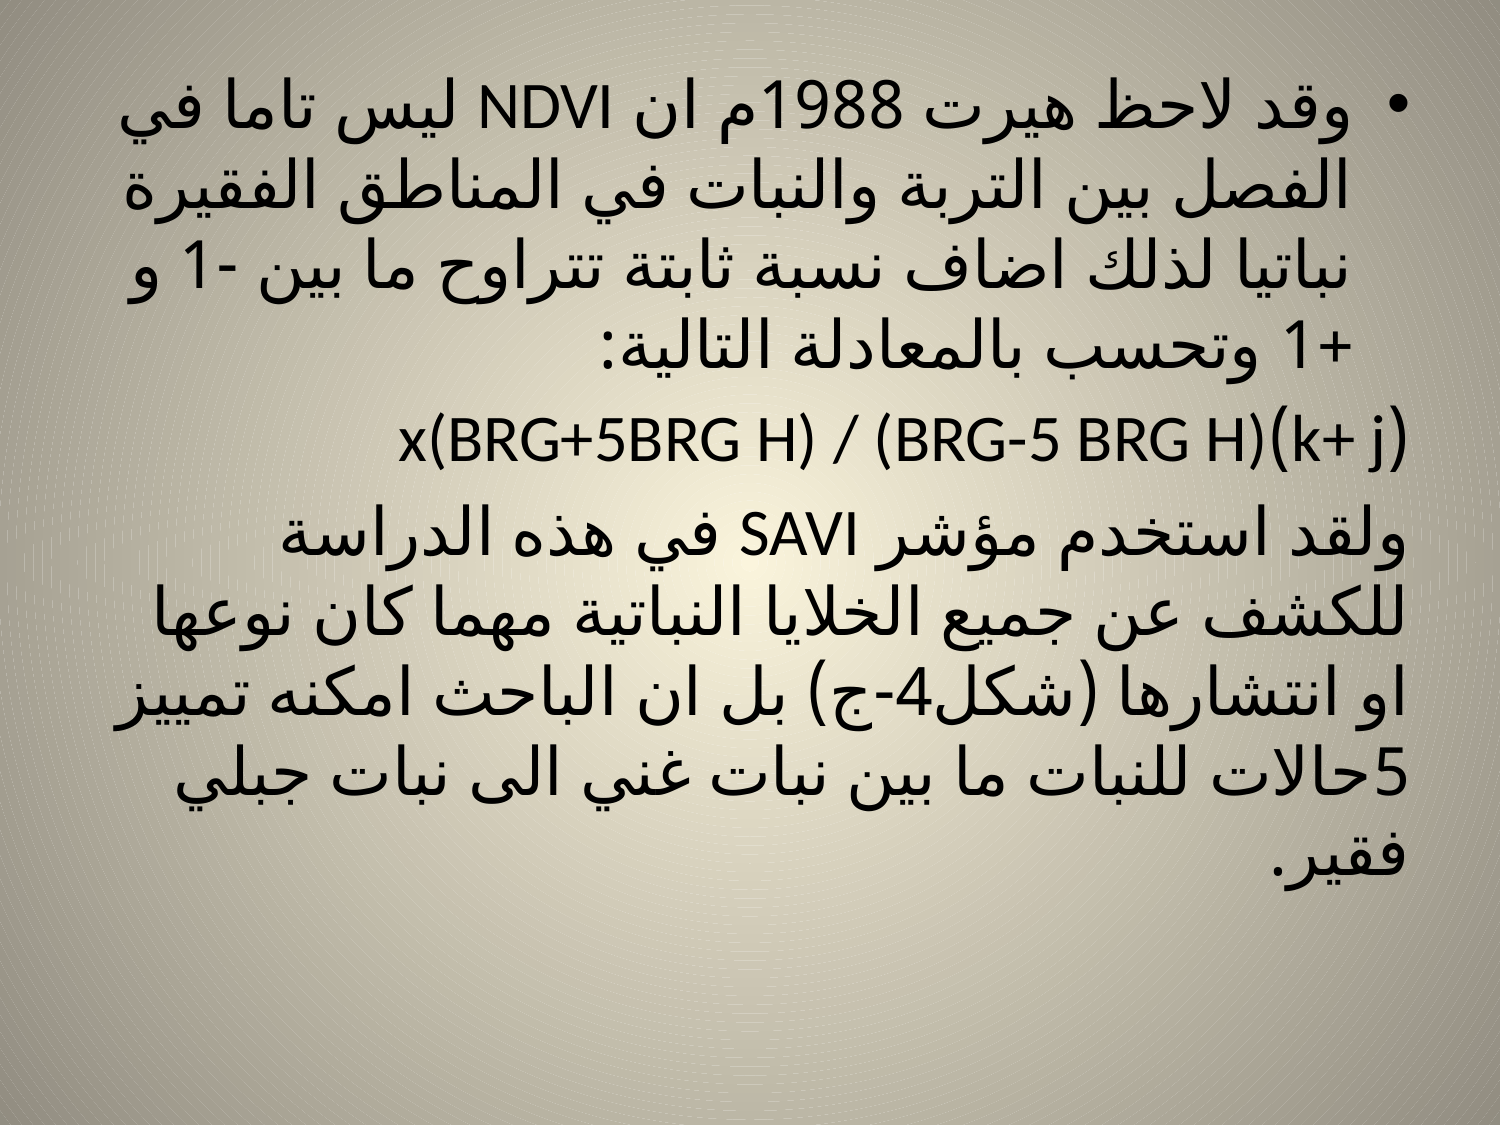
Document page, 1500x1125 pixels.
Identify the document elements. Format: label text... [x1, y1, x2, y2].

list وقد لاحظ هيرت 1988م ان NDVI ليس تاما في الفصل بين التربة والنبات في المناطق الفقيرة نباتيا لذلك اضاف نسبة ثابتة تتراوح ما بين -1 و +1 وتحسب بالمعادلة التالية: (k+ j)x(BRG+5BRG H) / (BRG-5 BRG H) ولقد استخدم مؤشر SAVI في هذه الدراسة للكشف عن جميع الخلايا النباتية مهما كان نوعها او انتشارها (شكل4-ج) بل ان الباحث امكنه تمييز 5حالات للنبات ما بين نبات غني الى نبات جبلي فقير. [75, 54, 1425, 1005]
